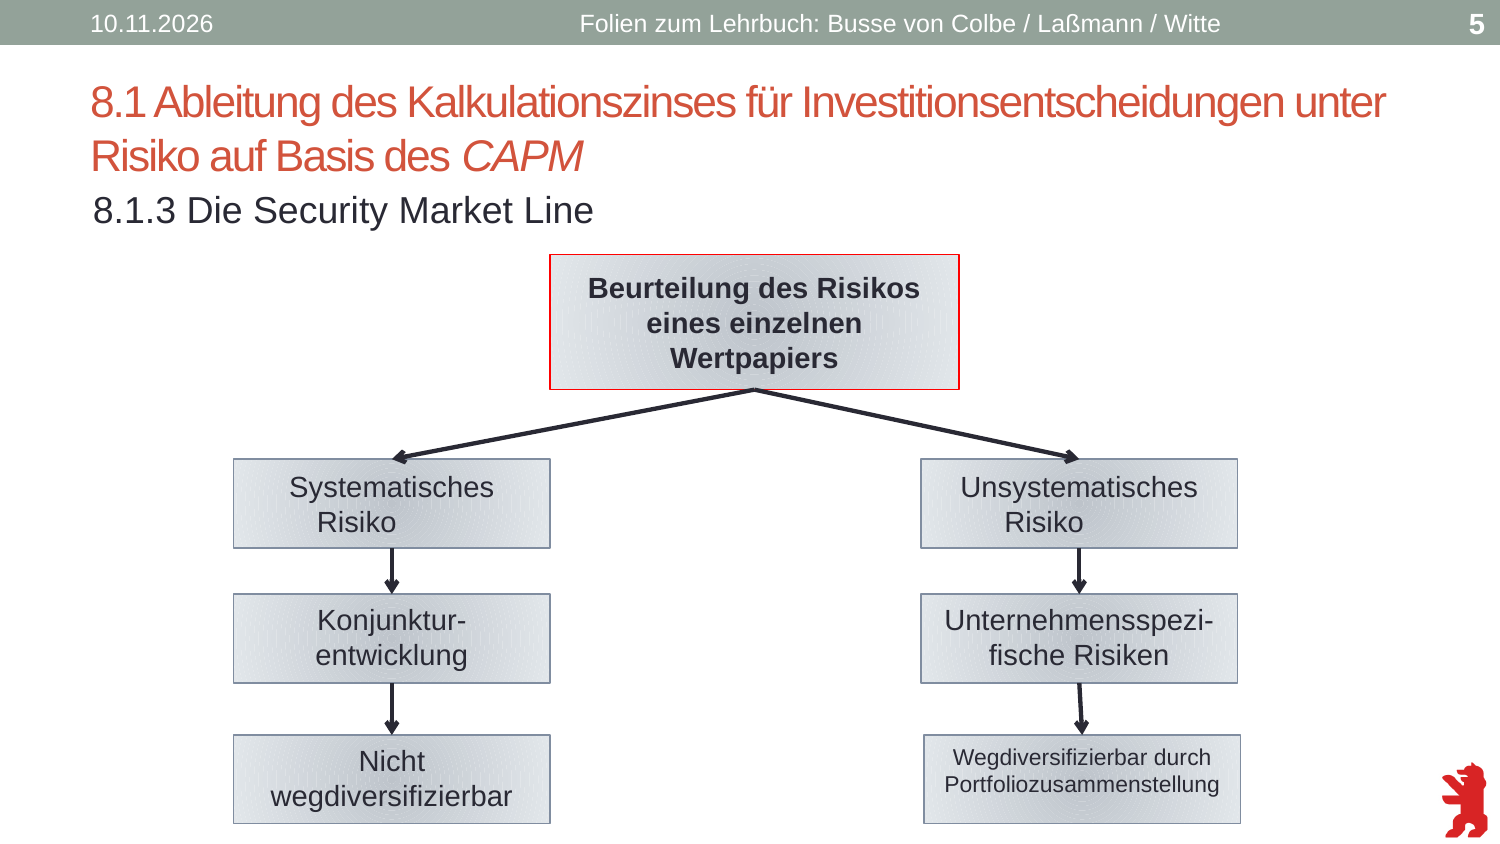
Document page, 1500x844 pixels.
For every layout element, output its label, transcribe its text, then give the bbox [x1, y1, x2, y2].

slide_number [75, 2, 550, 43]
picture [1434, 760, 1500, 844]
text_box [754, 389, 1080, 460]
text_box Beurteilung des Risikos eines einzelnen Wertpapiers [549, 254, 960, 386]
text_box Konjunktur-entwicklung [233, 593, 551, 684]
text_box Unsystematisches Risiko [920, 458, 1238, 549]
text_box Wegdiversifizierbar durch Portfoliozusammenstellung [923, 734, 1241, 824]
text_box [391, 389, 753, 460]
footer Folien zum Lehrbuch: Busse von Colbe / Laßmann / Witte [562, 2, 1238, 43]
text_box Unternehmensspezi-fische Risiken [920, 593, 1238, 684]
title 8.1 Ableitung des Kalkulationszinses für Investitionsentscheidungen unter Risiko auf Basis des CAPM [75, 65, 1425, 188]
text_box 8.1.3 Die Security Market Line [78, 178, 610, 239]
text_box Nicht wegdiversifizierbar [233, 734, 551, 824]
slide_number 5 [1325, 2, 1500, 43]
text_box Systematisches Risiko [233, 458, 551, 549]
